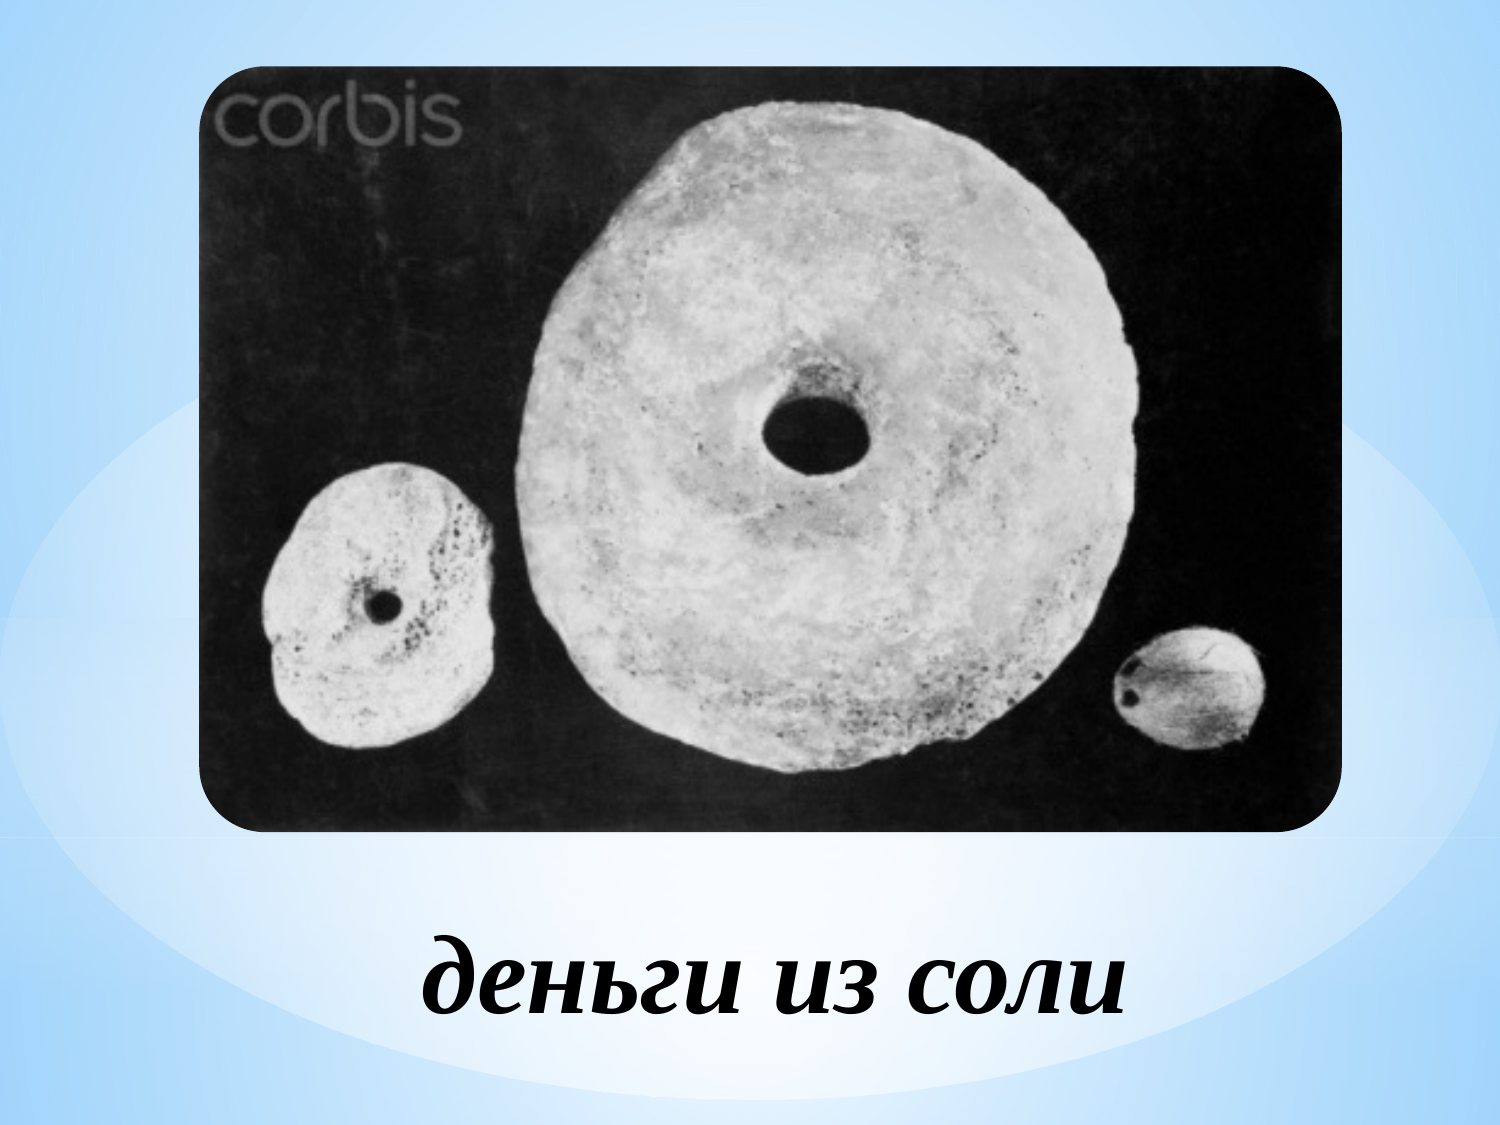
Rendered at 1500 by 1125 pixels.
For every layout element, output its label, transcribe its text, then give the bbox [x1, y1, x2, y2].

picture [198, 66, 1342, 833]
text_box деньги из соли [255, 893, 1296, 1043]
